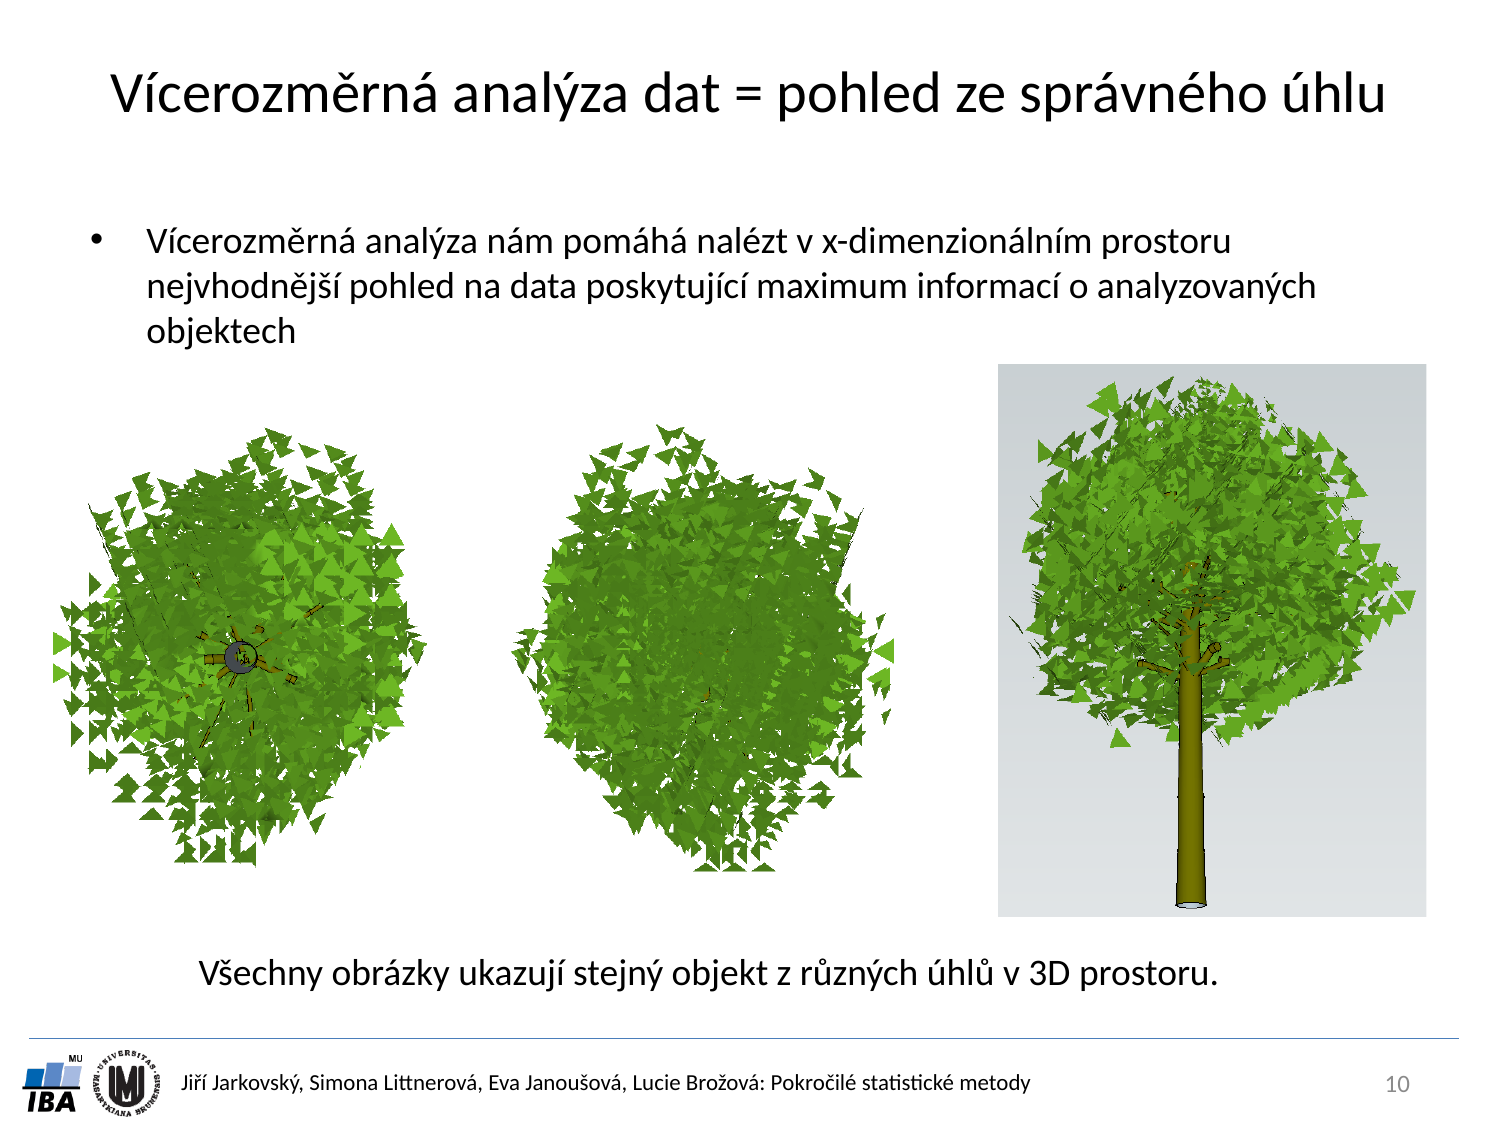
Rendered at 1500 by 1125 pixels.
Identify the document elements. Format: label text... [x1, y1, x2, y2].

picture [52, 361, 438, 929]
text_box Všechny obrázky ukazují stejný objekt z různých úhlů v 3D prostoru. [183, 940, 1236, 1001]
slide_number 10 [1074, 1052, 1425, 1113]
title Vícerozměrná analýza dat = pohled ze správného úhlu [75, 42, 1425, 135]
picture [997, 361, 1427, 918]
list Vícerozměrná analýza nám pomáhá nalézt v x-dimenzionálním prostoru nejvhodnější pohled na data poskytující maximum informací o analyzovaných objektech [75, 208, 1425, 1005]
picture [509, 361, 904, 918]
picture [22, 1055, 82, 1112]
picture [93, 1050, 160, 1117]
